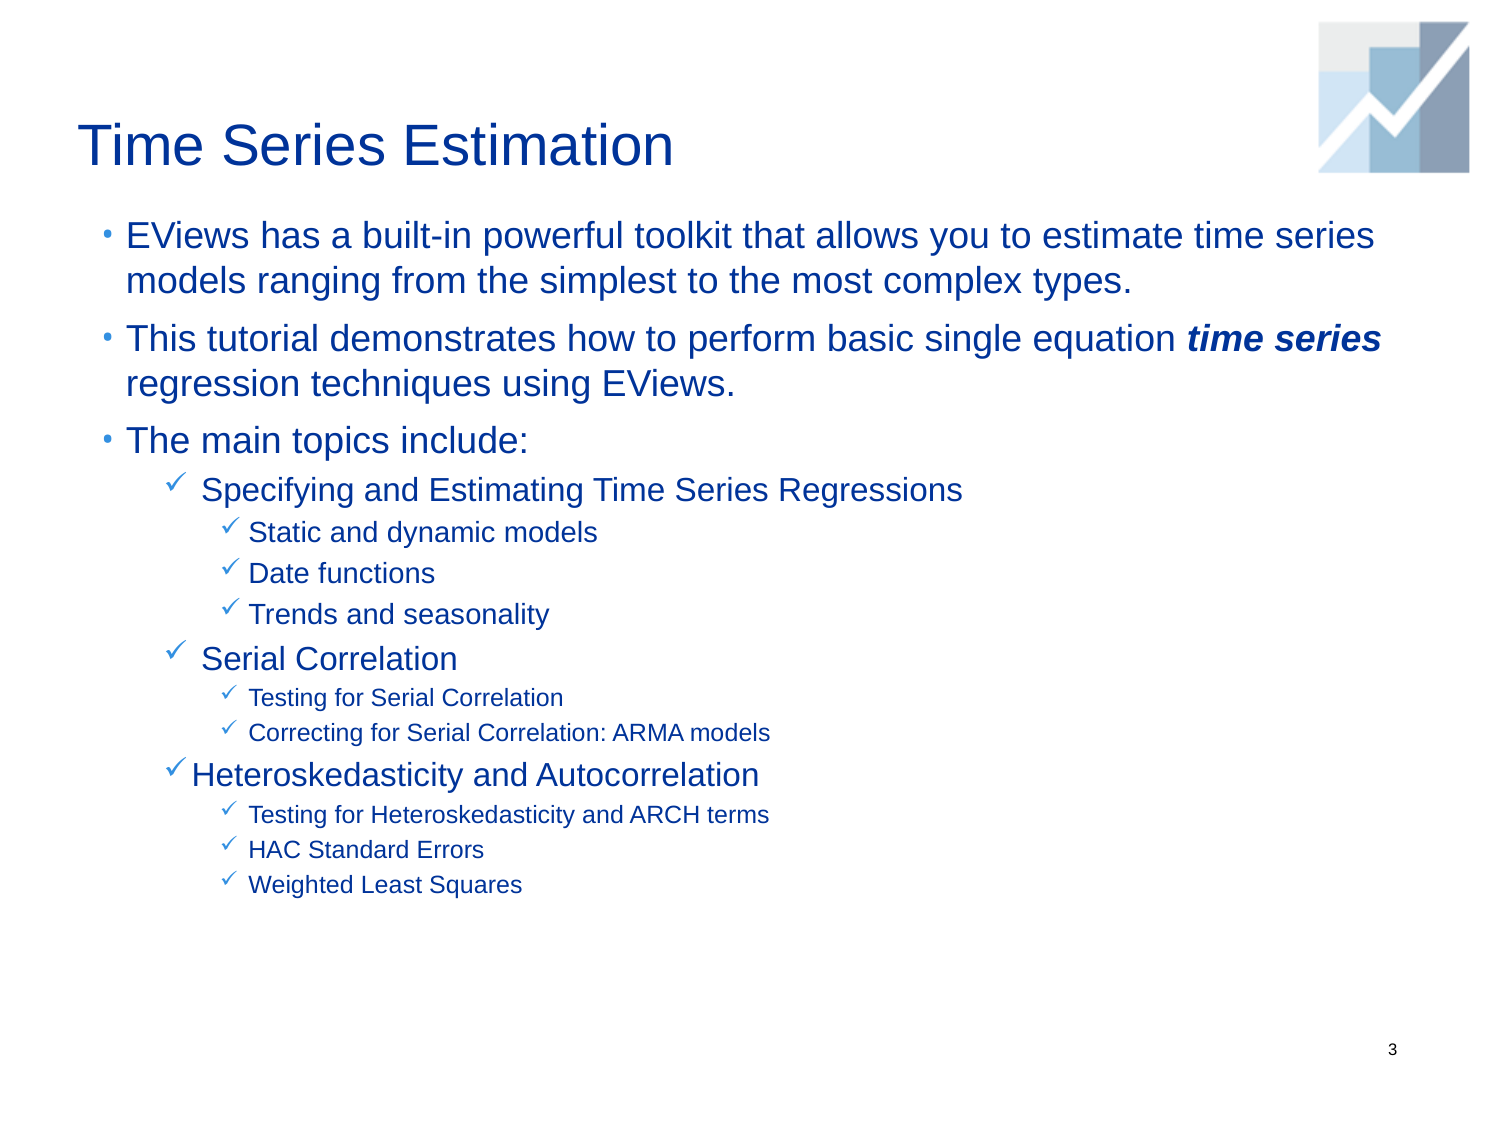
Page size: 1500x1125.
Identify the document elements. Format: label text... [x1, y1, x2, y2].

picture [1300, 11, 1479, 181]
list EViews has a built-in powerful toolkit that allows you to estimate time series models ranging from the simplest to the most complex types. This tutorial demonstrates how to perform basic single equation time series regression techniques using EViews. The main topics include: Specifying and Estimating Time Series Regressions Static and dynamic models Date functions Trends and seasonality Serial Correlation Testing for Serial Correlation Correcting for Serial Correlation: ARMA models Heteroskedasticity and Autocorrelation Testing for Heteroskedasticity and ARCH terms HAC Standard Errors Weighted Least Squares [82, 203, 1449, 976]
title Time Series Estimation [62, 0, 1297, 185]
slide_number 3 [1262, 1015, 1413, 1067]
